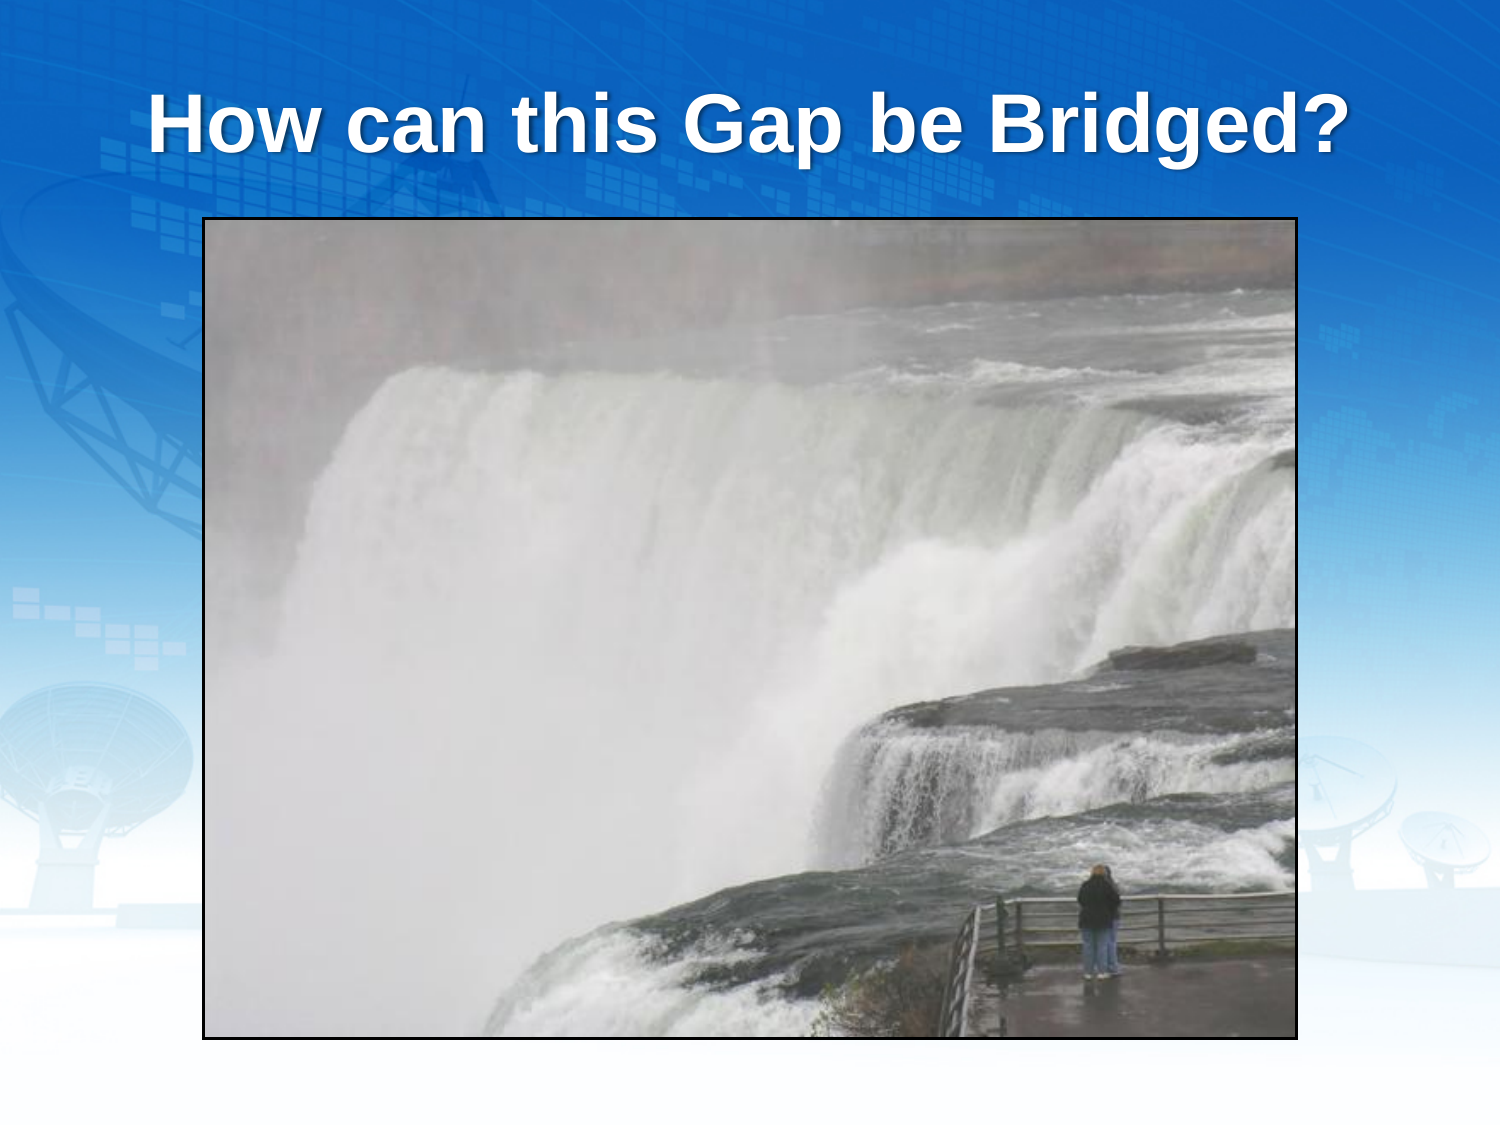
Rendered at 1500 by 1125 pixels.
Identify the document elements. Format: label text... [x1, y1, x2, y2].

picture [0, 0, 1500, 1125]
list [204, 219, 1296, 1038]
title How can this Gap be Bridged? [105, 24, 1394, 213]
